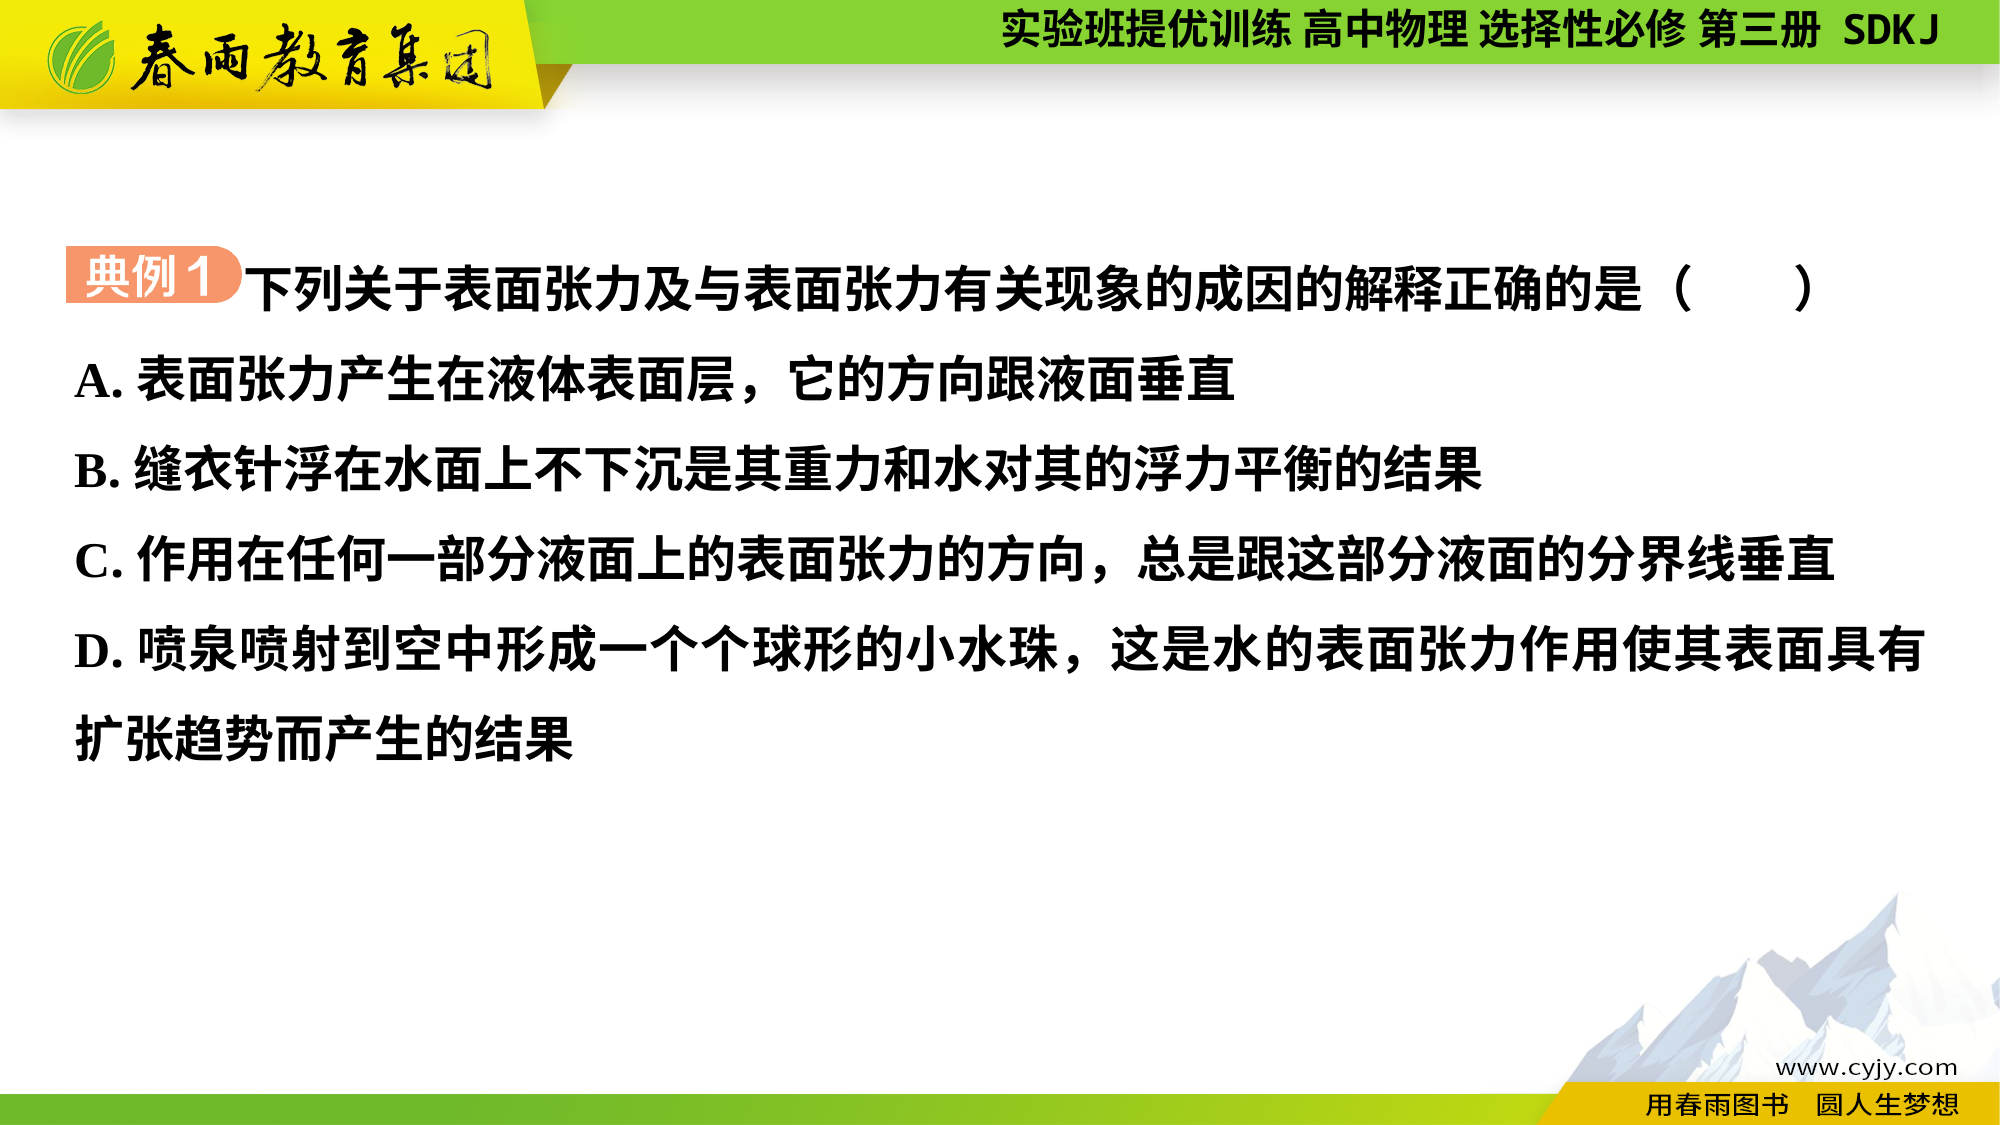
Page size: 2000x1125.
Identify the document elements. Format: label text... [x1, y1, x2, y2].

picture [0, 0, 2000, 1125]
list 下列关于表面张力及与表面张力有关现象的成因的解释正确的是（ ） A.表面张力产生在液体表面层，它的方向跟液面垂直 B.缝衣针浮在水面上不下沉是其重力和水对其的浮力平衡的结果 C.作用在任何一部分液面上的表面张力的方向，总是跟这部分液面的分界线垂直 D.喷泉喷射到空中形成一个个球形的小水珠，这是水的表面张力作用使其表面具有扩张趋势而产生的结果 [59, 219, 1944, 781]
